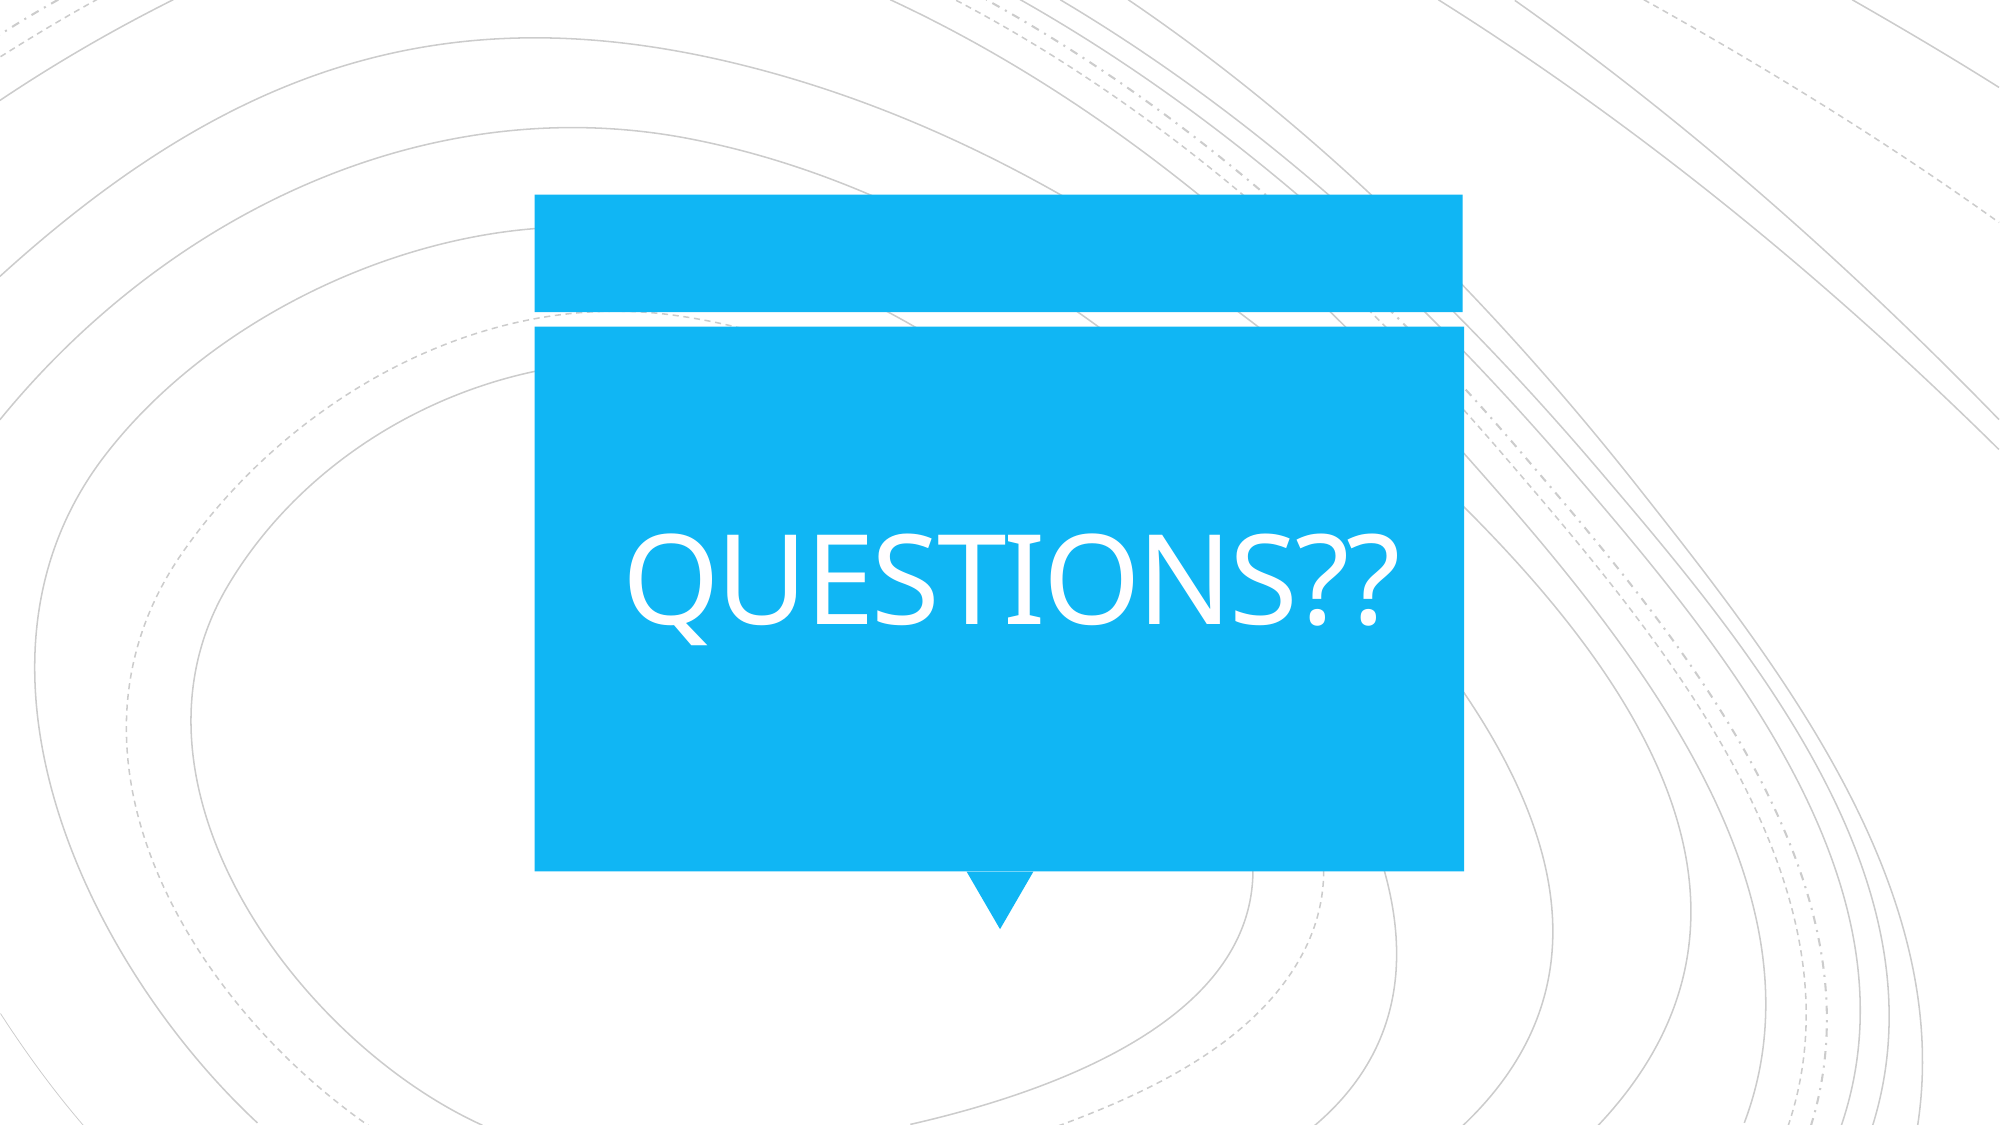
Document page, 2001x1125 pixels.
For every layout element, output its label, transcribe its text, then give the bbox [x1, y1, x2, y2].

title QUESTIONS?? [561, 462, 1462, 650]
